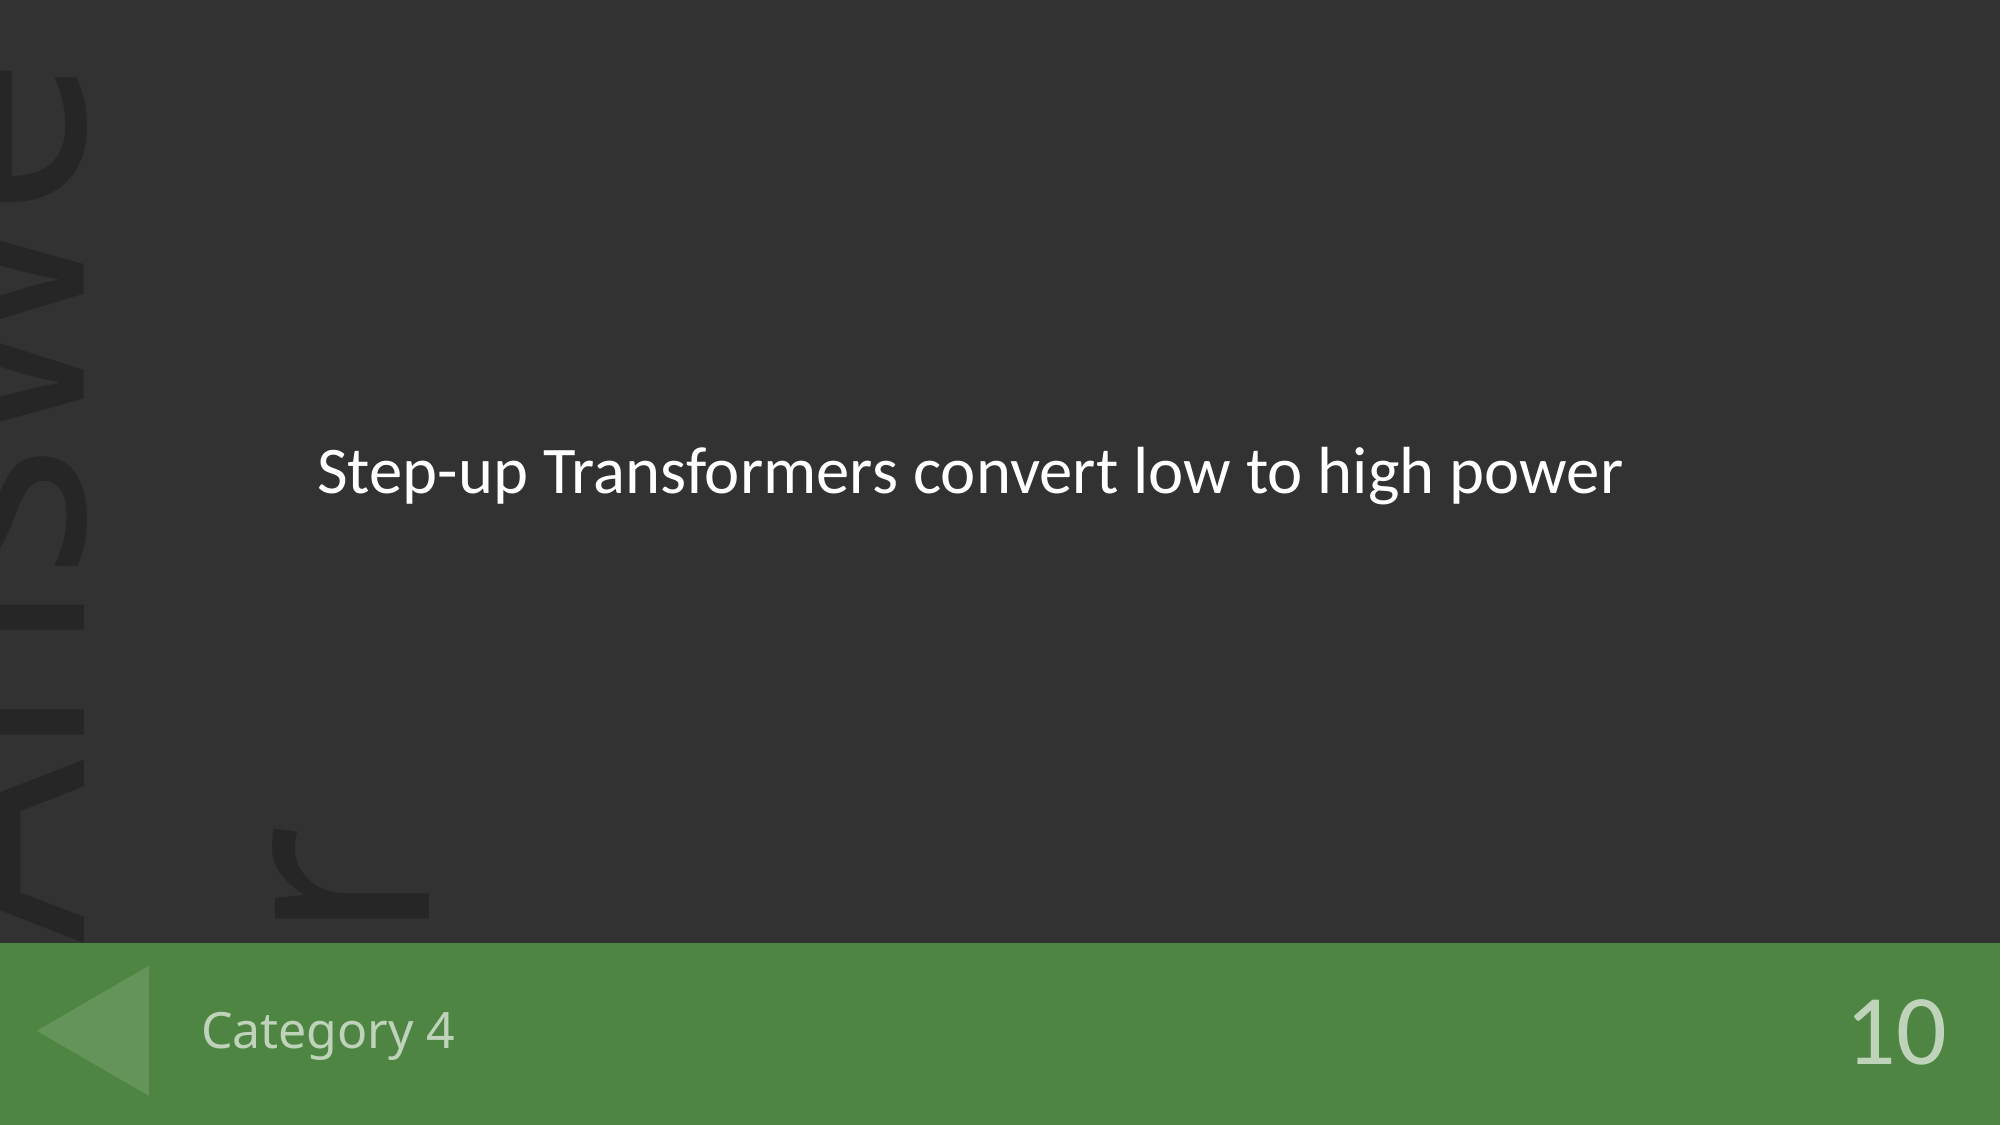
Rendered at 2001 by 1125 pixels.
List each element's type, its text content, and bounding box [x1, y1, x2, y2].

title Category 4 [185, 967, 1494, 1097]
list Step-up Transformers convert low to high power [302, 307, 1760, 636]
list 10 [1494, 967, 1963, 1097]
